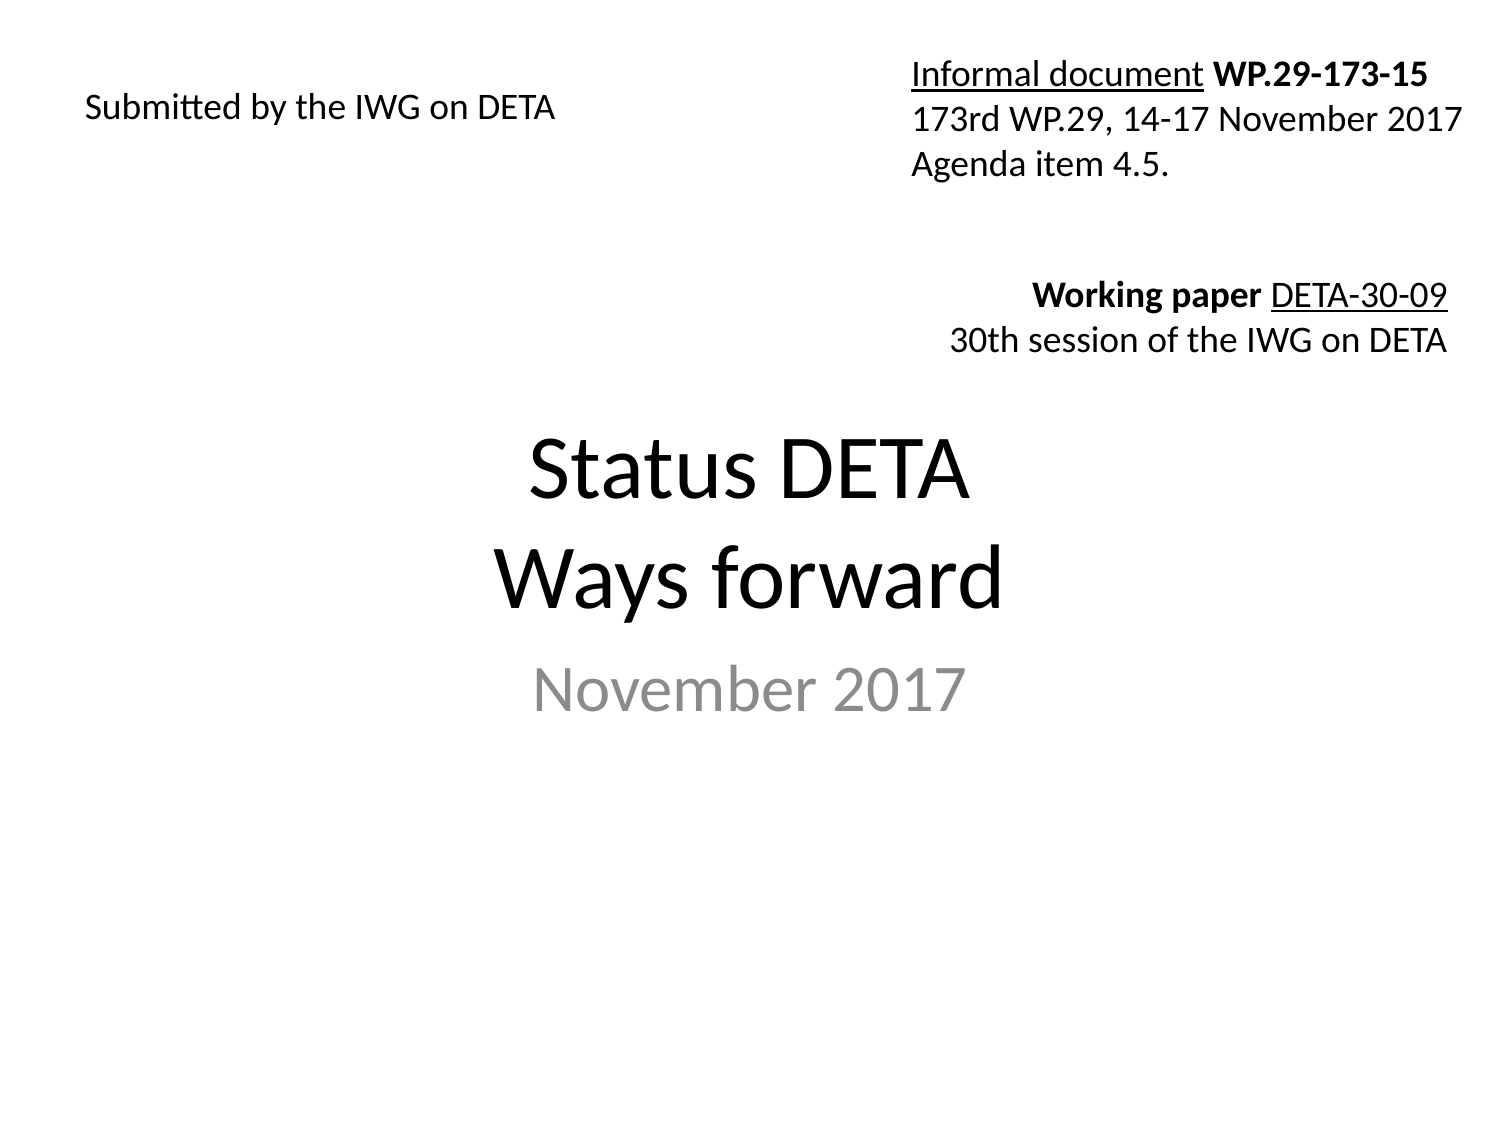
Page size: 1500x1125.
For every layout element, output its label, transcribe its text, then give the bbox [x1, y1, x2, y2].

text_box Working paper DETA-30-09 30th session of the IWG on DETA [912, 262, 1463, 368]
title Status DETA Ways forward [112, 396, 1388, 638]
text_box Submitted by the IWG on DETA [70, 74, 572, 135]
subtitle November 2017 [225, 637, 1275, 925]
text_box Informal document WP.29-173-15 173rd WP.29, 14-17 November 2017 Agenda item 4.5. [896, 41, 1479, 192]
